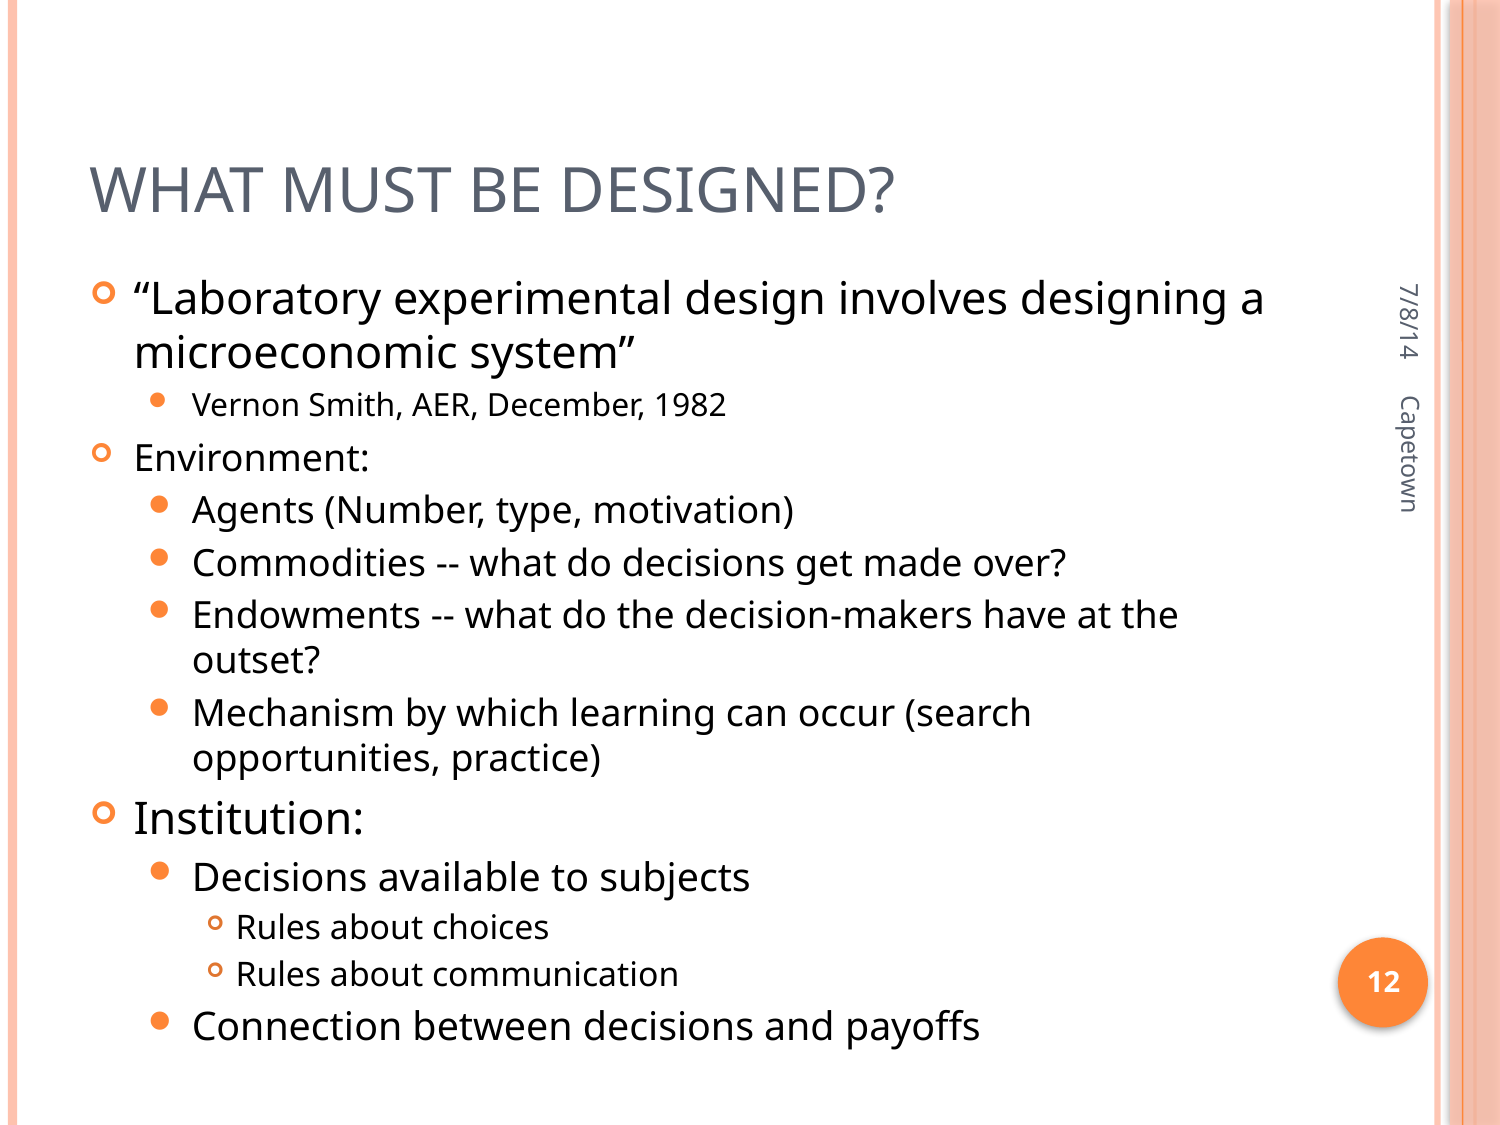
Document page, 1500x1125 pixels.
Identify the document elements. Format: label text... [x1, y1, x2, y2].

slide_number 12 [1333, 940, 1434, 1027]
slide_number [1378, 43, 1442, 374]
title What must be designed? [75, 45, 1300, 233]
list “Laboratory experimental design involves designing a microeconomic system” Vernon Smith, AER, December, 1982 Environment: Agents (Number, type, motivation) Commodities -- what do decisions get made over? Endowments -- what do the decision-makers have at the outset? Mechanism by which learning can occur (search opportunities, practice) Institution: Decisions available to subjects Rules about choices Rules about communication Connection between decisions and payoffs [75, 262, 1300, 1062]
footer Capetown [1379, 380, 1440, 906]
